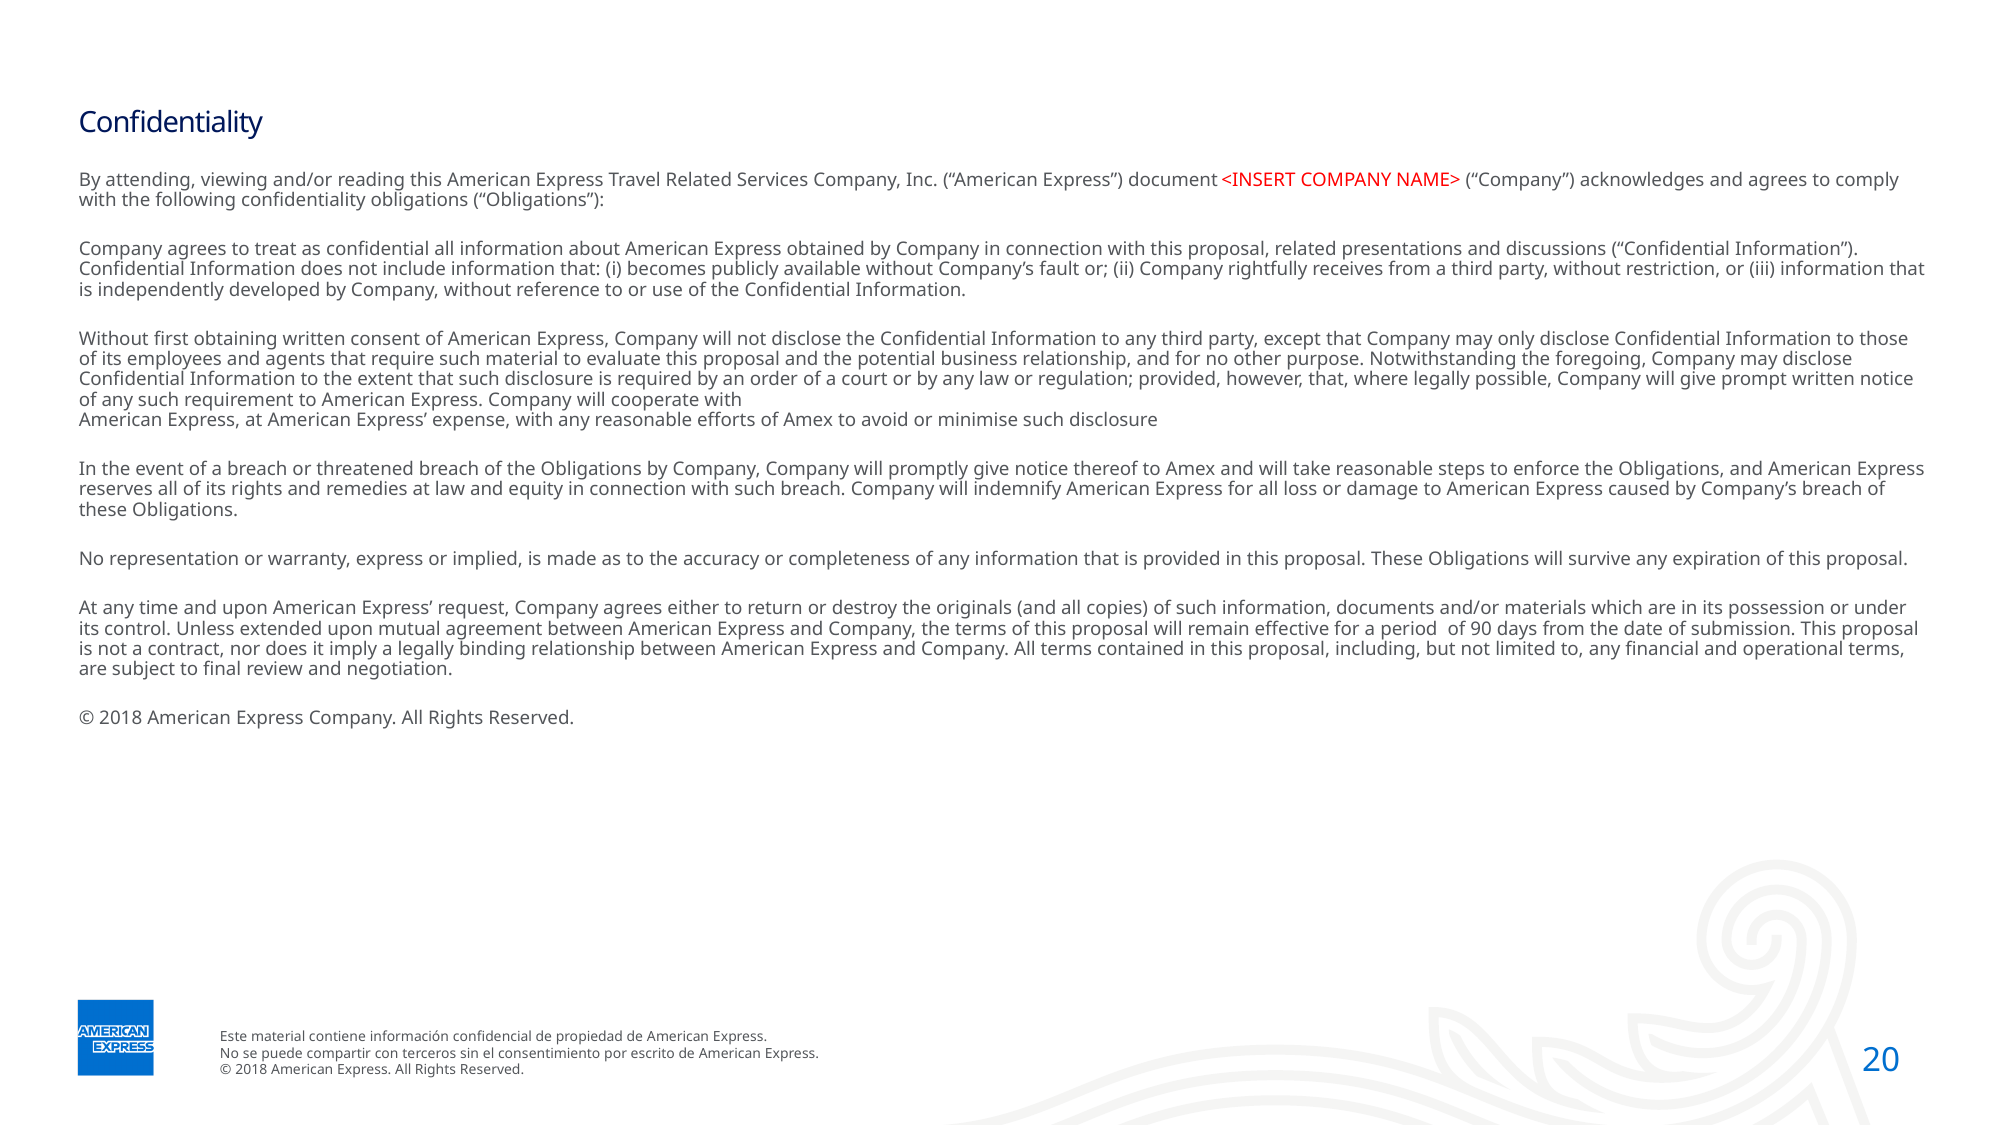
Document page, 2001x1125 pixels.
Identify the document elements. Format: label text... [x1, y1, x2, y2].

title Confidentiality [78, 50, 1924, 139]
list By attending, viewing and/or reading this American Express Travel Related Services Company, Inc. (“American Express”) document <INSERT COMPANY NAME> (“Company”) acknowledges and agrees to comply with the following confidentiality obligations (“Obligations”): Company agrees to treat as confidential all information about American Express obtained by Company in connection with this proposal, related presentations and discussions (“Confidential Information”). Confidential Information does not include information that: (i) becomes publicly available without Company’s fault or; (ii) Company rightfully receives from a third party, without restriction, or (iii) information that is independently developed by Company, without reference to or use of the Confidential Information. Without first obtaining written consent of American Express, Company will not disclose the Confidential Information to any third party, except that Company may only disclose Confidential Information to those of its employees and agents that require such material to evaluate this proposal and the potential business relationship, and for no other purpose. Notwithstanding the foregoing, Company may disclose Confidential Information to the extent that such disclosure is required by an order of a court or by any law or regulation; provided, however, that, where legally possible, Company will give prompt written notice of any such requirement to American Express. Company will cooperate with American Express, at American Express’ expense, with any reasonable efforts of Amex to avoid or minimise such disclosure In the event of a breach or threatened breach of the Obligations by Company, Company will promptly give notice thereof to Amex and will take reasonable steps to enforce the Obligations, and American Express reserves all of its rights and remedies at law and equity in connection with such breach. Company will indemnify American Express for all loss or damage to American Express caused by Company’s breach of these Obligations. No representation or warranty, express or implied, is made as to the accuracy or completeness of any information that is provided in this proposal. These Obligations will survive any expiration of this proposal. At any time and upon American Express’ request, Company agrees either to return or destroy the originals (and all copies) of such information, documents and/or materials which are in its possession or under its control. Unless extended upon mutual agreement between American Express and Company, the terms of this proposal will remain effective for a period of 90 days from the date of submission. This proposal is not a contract, nor does it imply a legally binding relationship between American Express and Company. All terms contained in this proposal, including, but not limited to, any financial and operational terms, are subject to final review and negotiation. © 2018 American Express Company. All Rights Reserved. [78, 170, 1924, 992]
slide_number 20 [1800, 1033, 1900, 1084]
picture [65, 987, 166, 1088]
